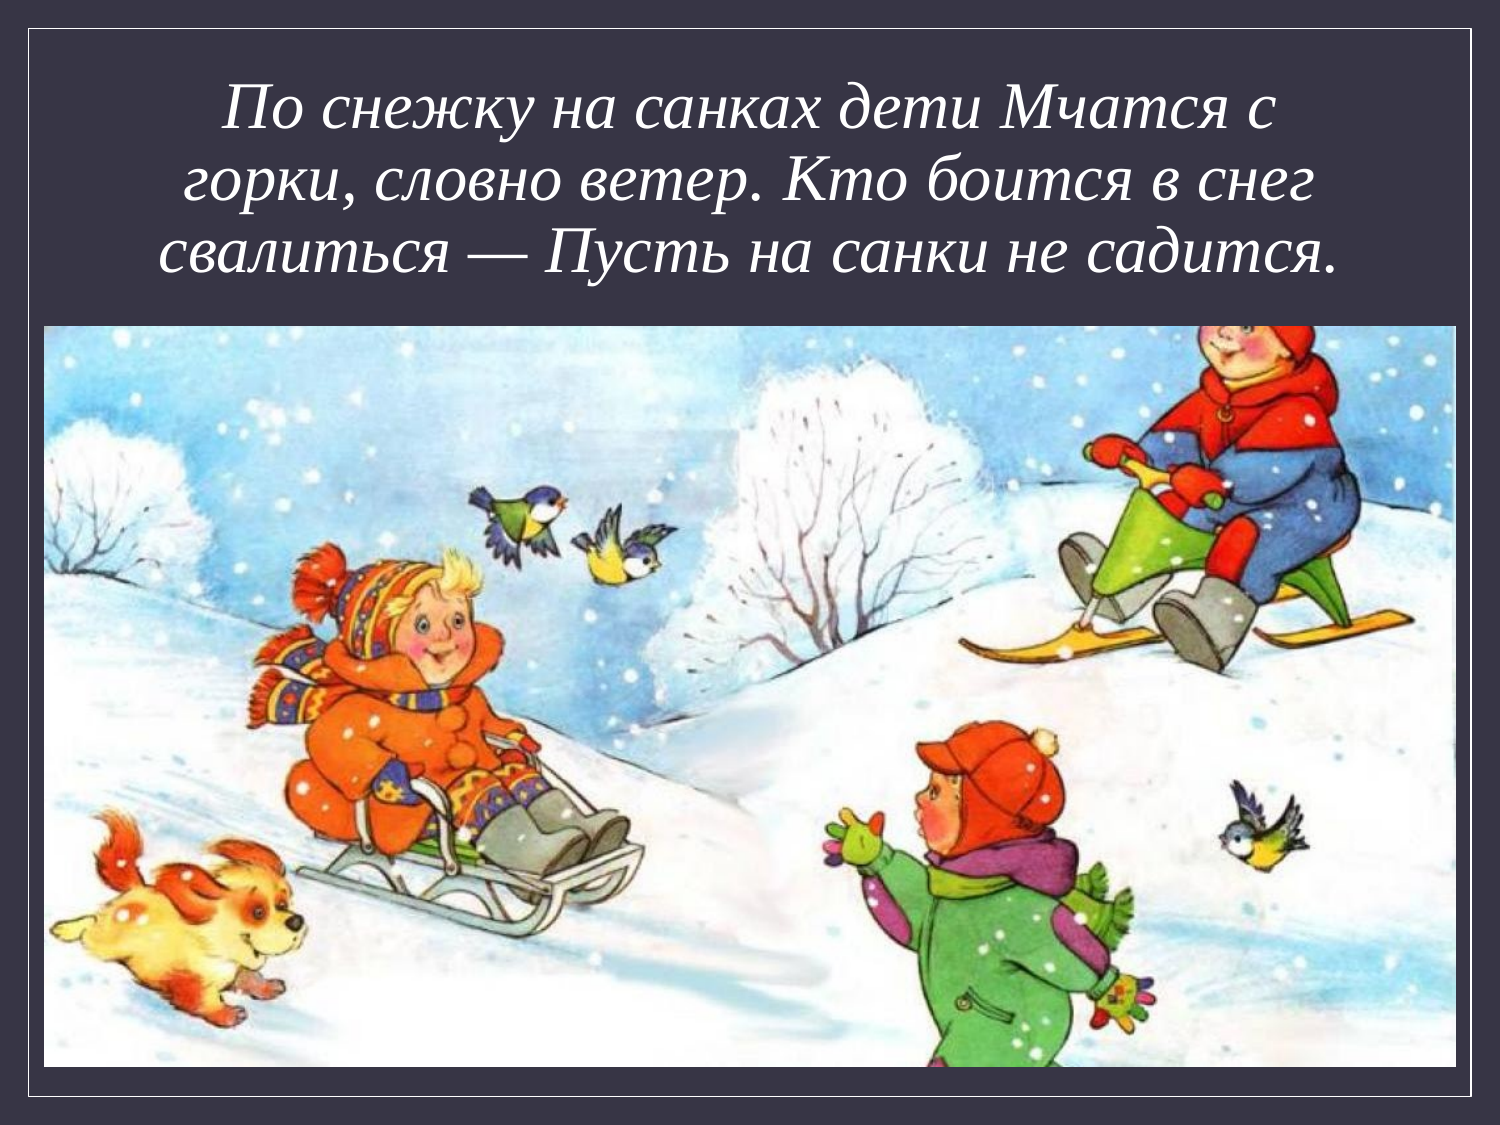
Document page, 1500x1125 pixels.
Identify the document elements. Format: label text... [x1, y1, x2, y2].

picture [44, 326, 1456, 1067]
title По снежку на санках дети Мчатся с горки, словно ветер. Кто боится в снег свалиться — Пусть на санки не садится. [120, 66, 1380, 292]
